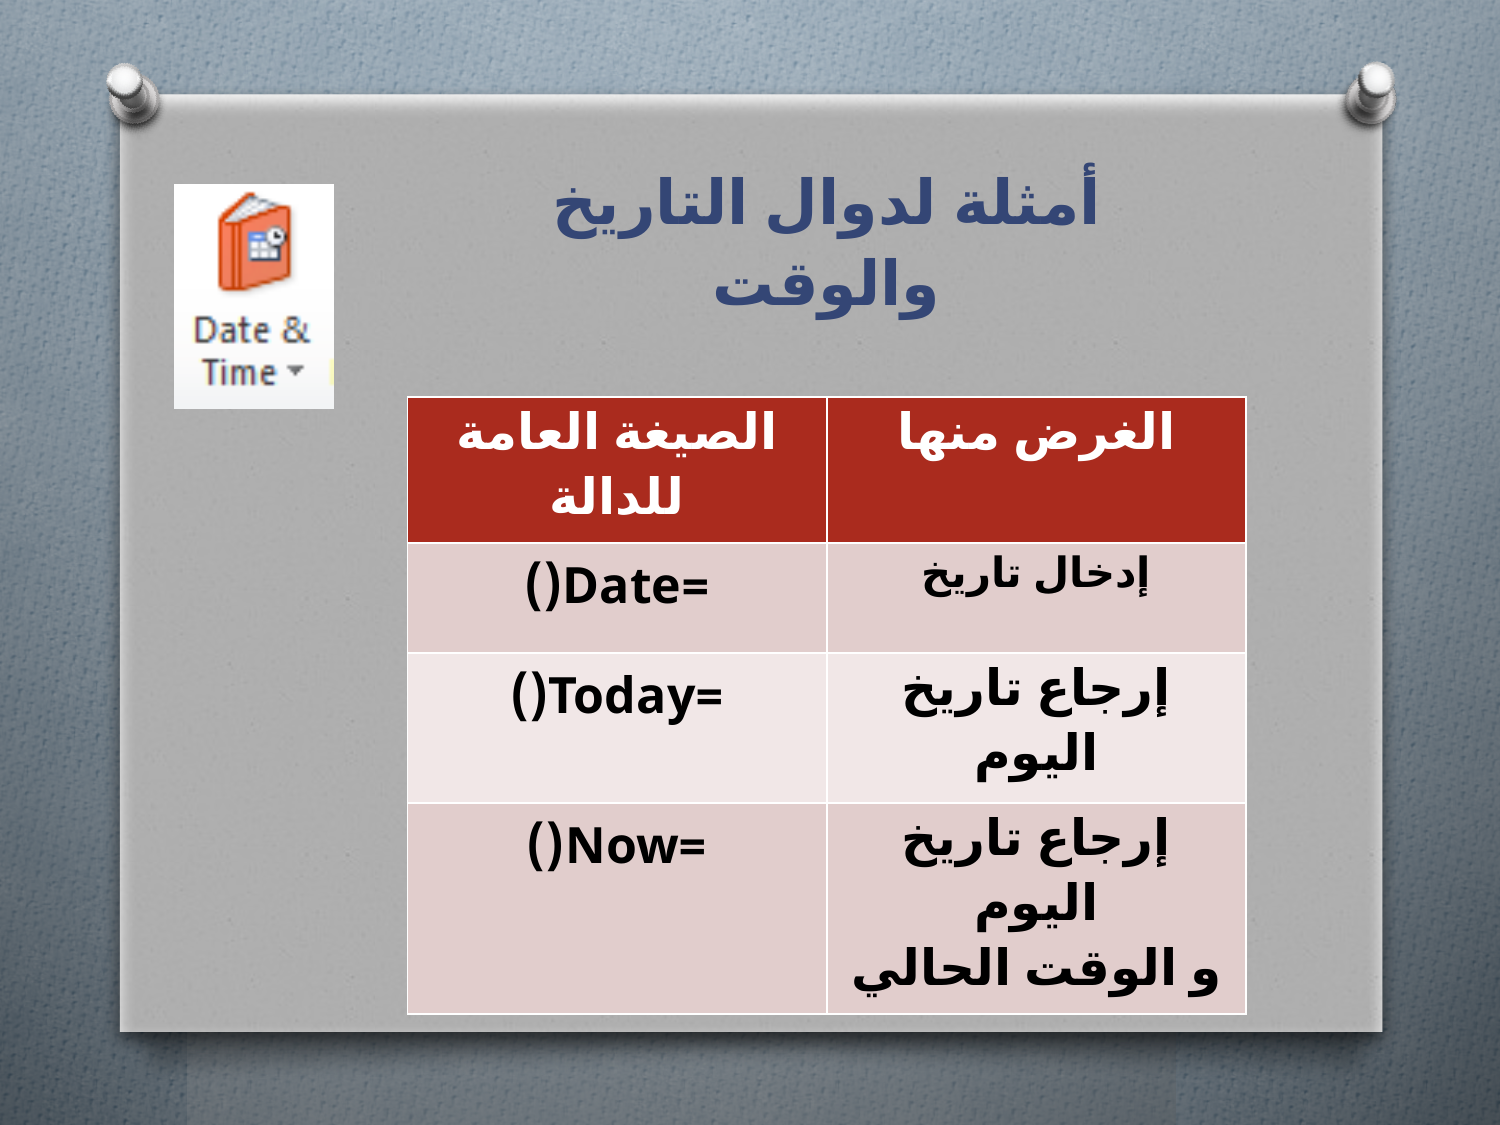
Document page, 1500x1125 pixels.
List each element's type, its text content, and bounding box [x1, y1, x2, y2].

picture [174, 184, 334, 410]
text_box أمثلة لدوال التاريخ والوقت [419, 160, 1235, 338]
picture [75, 29, 198, 153]
table_cell إرجاع تاريخ اليوم و الوقت الحالي [828, 804, 1245, 1013]
picture [1317, 35, 1439, 156]
table_cell =Now() [408, 804, 826, 1013]
table_cell =Today() [408, 654, 826, 802]
table_cell إدخال تاريخ [828, 544, 1245, 652]
table_header الغرض منها [828, 398, 1245, 542]
table_cell =Date() [408, 544, 826, 652]
table_header الصيغة العامة للدالة [408, 398, 826, 542]
table_cell إرجاع تاريخ اليوم [828, 654, 1245, 802]
